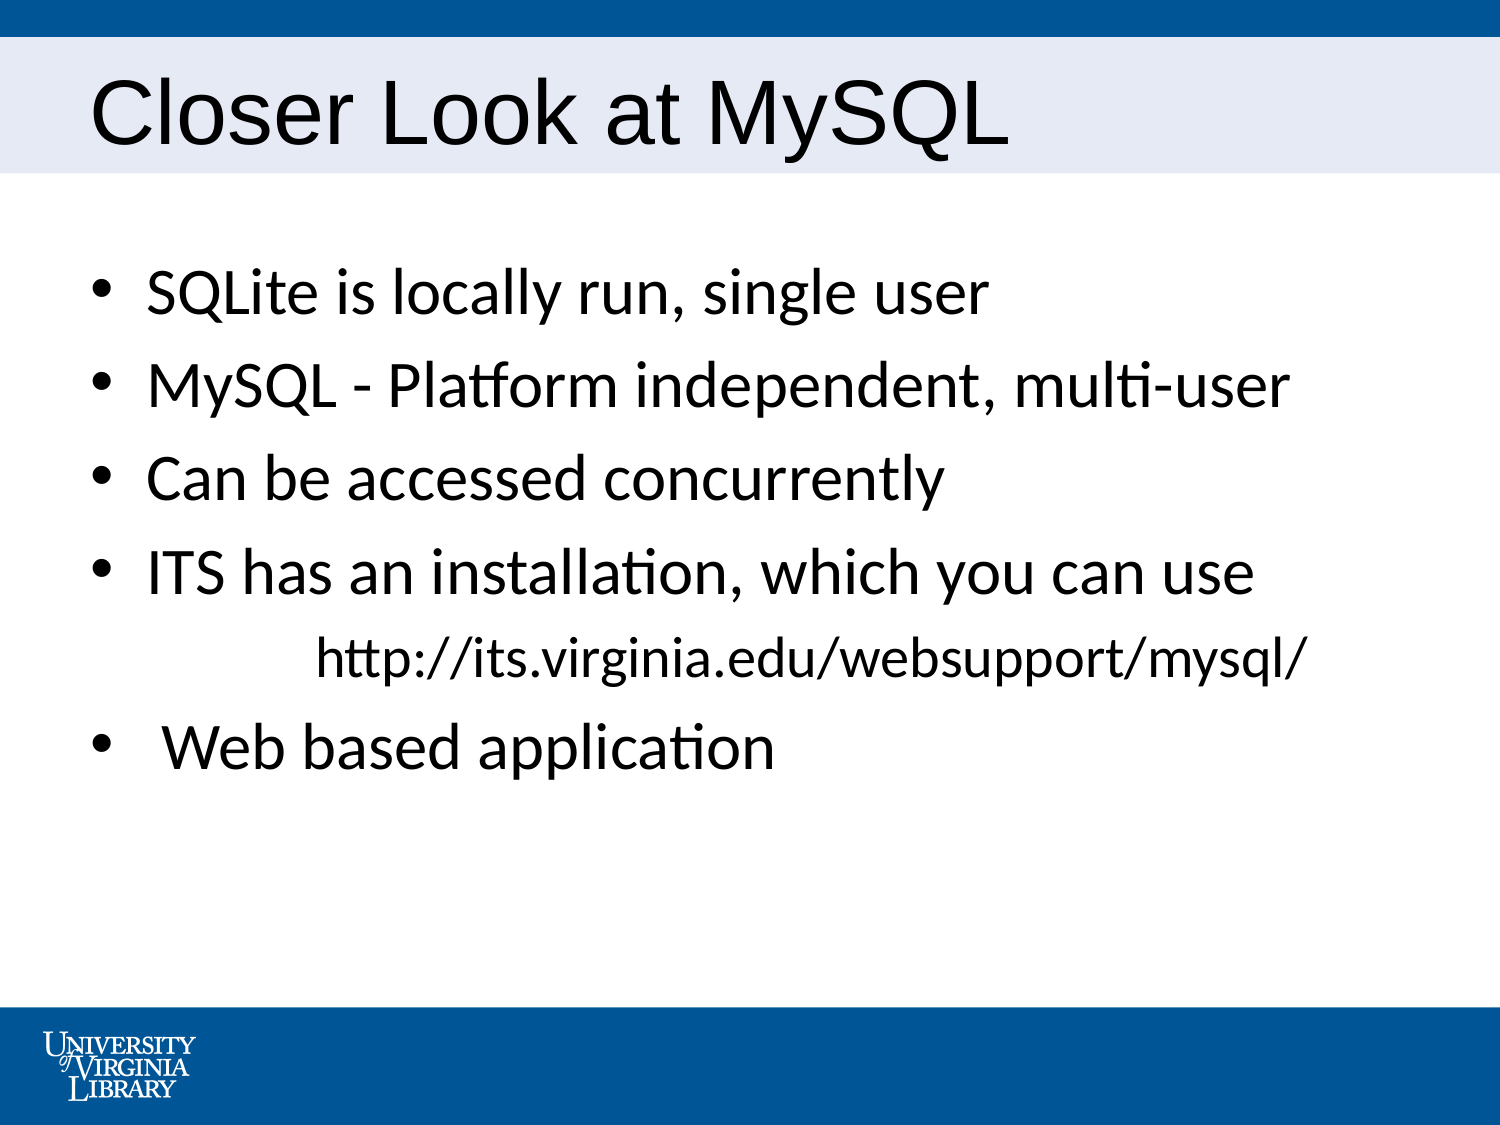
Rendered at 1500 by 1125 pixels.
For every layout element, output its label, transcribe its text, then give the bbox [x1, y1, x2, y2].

list SQLite is locally run, single user MySQL - Platform independent, multi-user Can be accessed concurrently ITS has an installation, which you can use http://its.virginia.edu/websupport/mysql/ Web based application [75, 240, 1425, 983]
title Closer Look at MySQL [75, 45, 1425, 175]
picture [0, 0, 1500, 1125]
